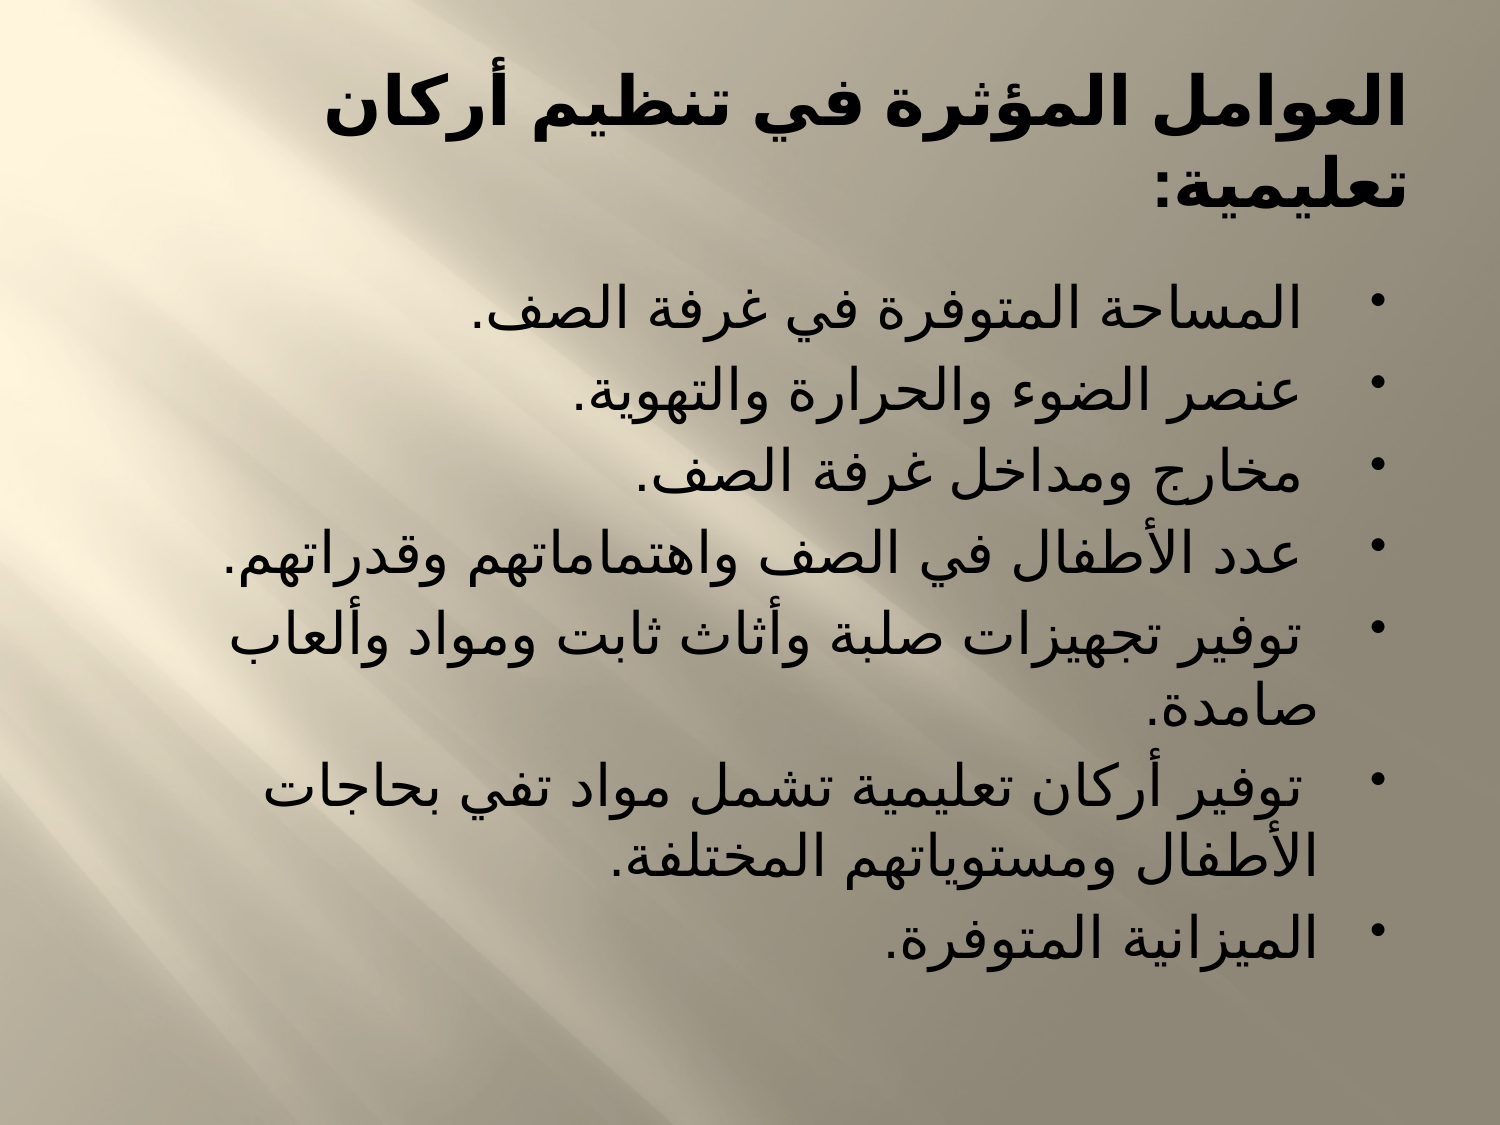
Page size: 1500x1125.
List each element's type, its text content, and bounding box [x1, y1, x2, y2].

list المساحة المتوفرة في غرفة الصف. عنصر الضوء والحرارة والتهوية. مخارج ومداخل غرفة الصف. عدد الأطفال في الصف واهتماماتهم وقدراتهم. توفير تجهيزات صلبة وأثاث ثابت ومواد وألعاب صامدة. توفير أركان تعليمية تشمل مواد تفي بحاجات الأطفال ومستوياتهم المختلفة. الميزانية المتوفرة. [74, 262, 1426, 1036]
title العوامل المؤثرة في تنظيم أركان تعليمية: [75, 45, 1425, 233]
